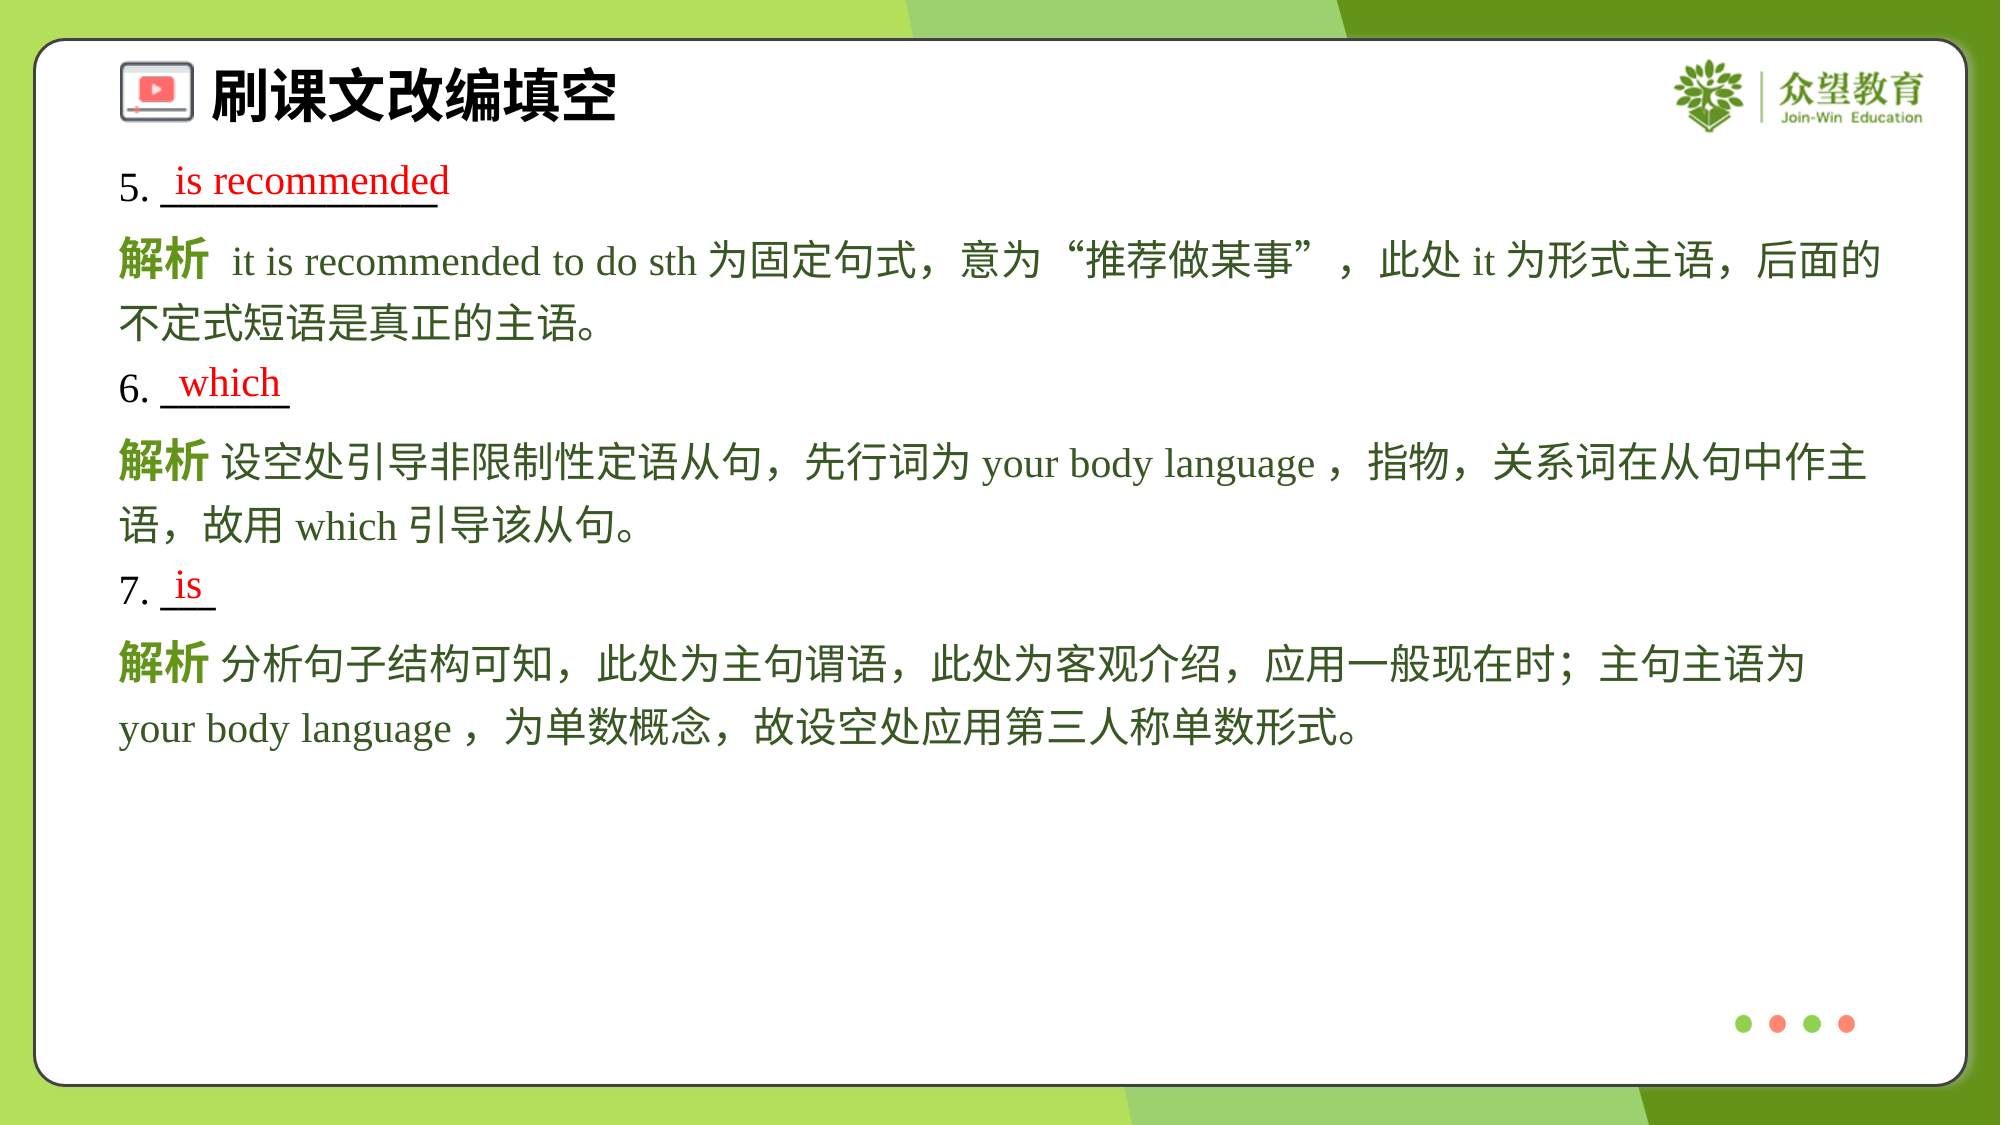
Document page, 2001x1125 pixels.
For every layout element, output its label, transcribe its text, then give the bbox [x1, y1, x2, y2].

text_box 解析 设空处引导非限制性定语从句，先行词为your body language，指物，关系词在从句中作主语，故用which引导该从句。 [118, 417, 1883, 545]
picture [0, 0, 2000, 1125]
text_box 7. ___ [118, 550, 1883, 608]
text_box 解析 分析句子结构可知，此处为主句谓语，此处为客观介绍，应用一般现在时；主句主语为your body language，为单数概念，故设空处应用第三人称单数形式。 [118, 619, 1883, 746]
text_box is recommended [165, 140, 460, 198]
text_box 6. _______ [118, 348, 1883, 406]
text_box which [174, 342, 286, 400]
text_box is [170, 544, 207, 602]
text_box 解析 it is recommended to do sth为固定句式，意为“推荐做某事”，此处it为形式主语，后面的不定式短语是真正的主语。 [118, 215, 1883, 343]
text_box 5. _______________ [118, 146, 1883, 204]
